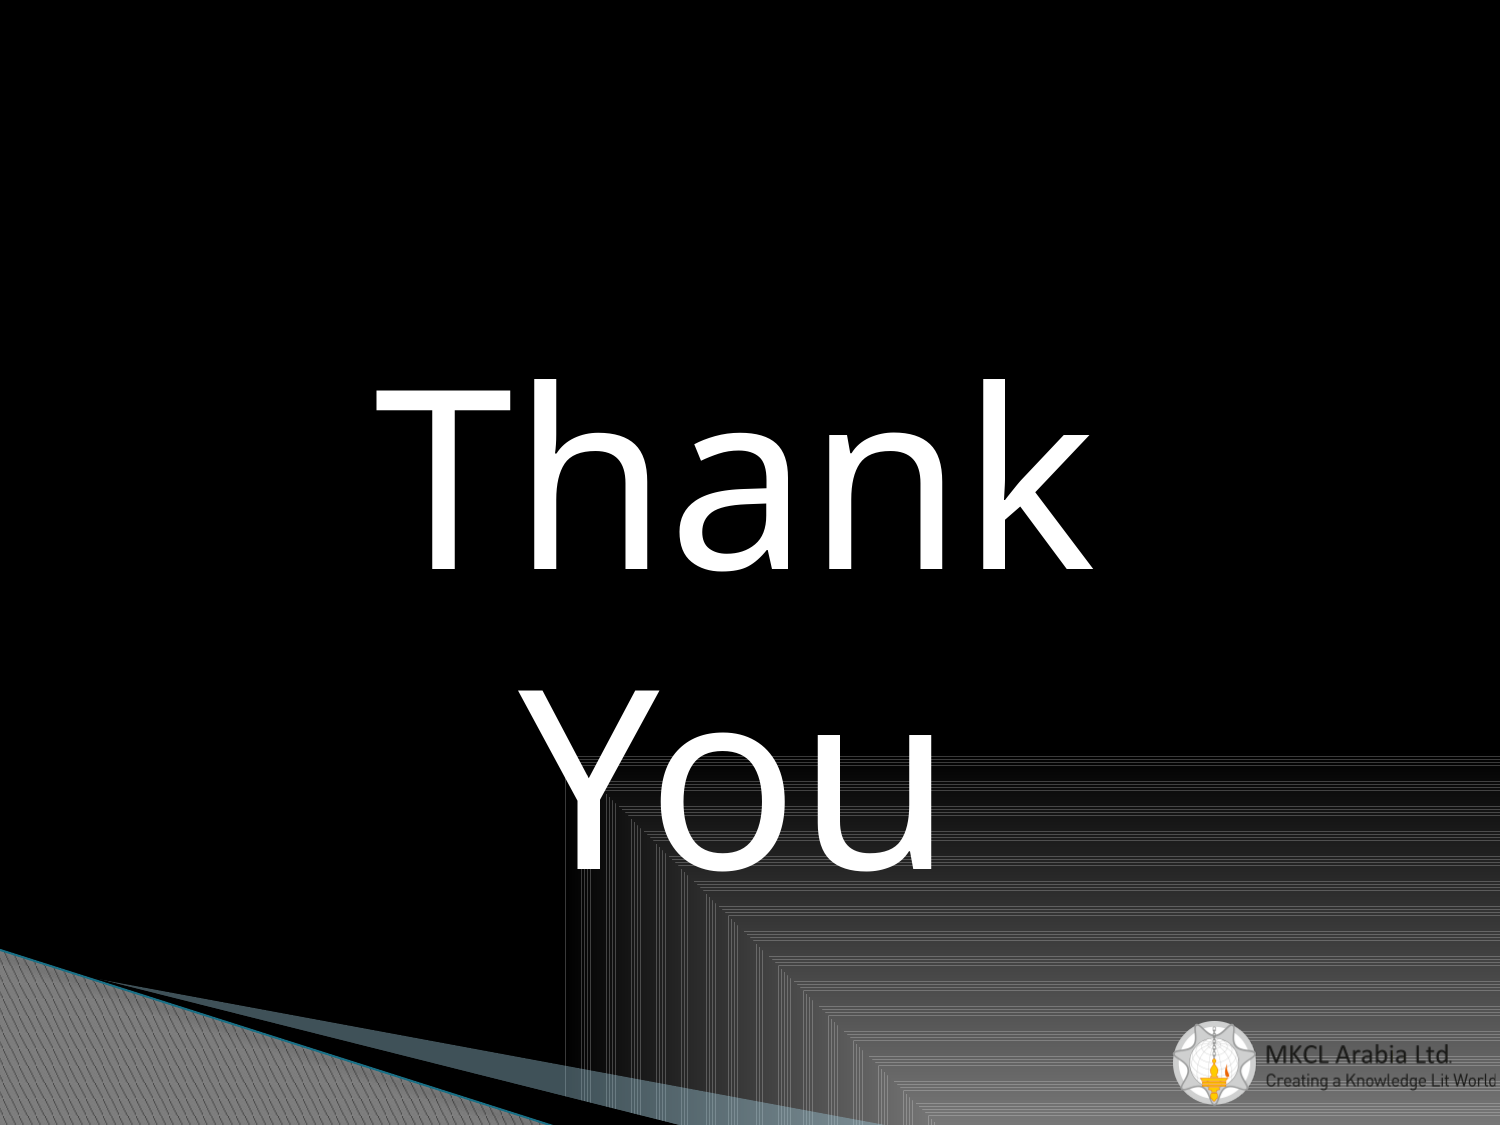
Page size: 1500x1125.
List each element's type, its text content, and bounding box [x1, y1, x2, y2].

text_box Thank You [235, 312, 1236, 928]
picture [1172, 1021, 1496, 1106]
picture [0, 952, 543, 1125]
